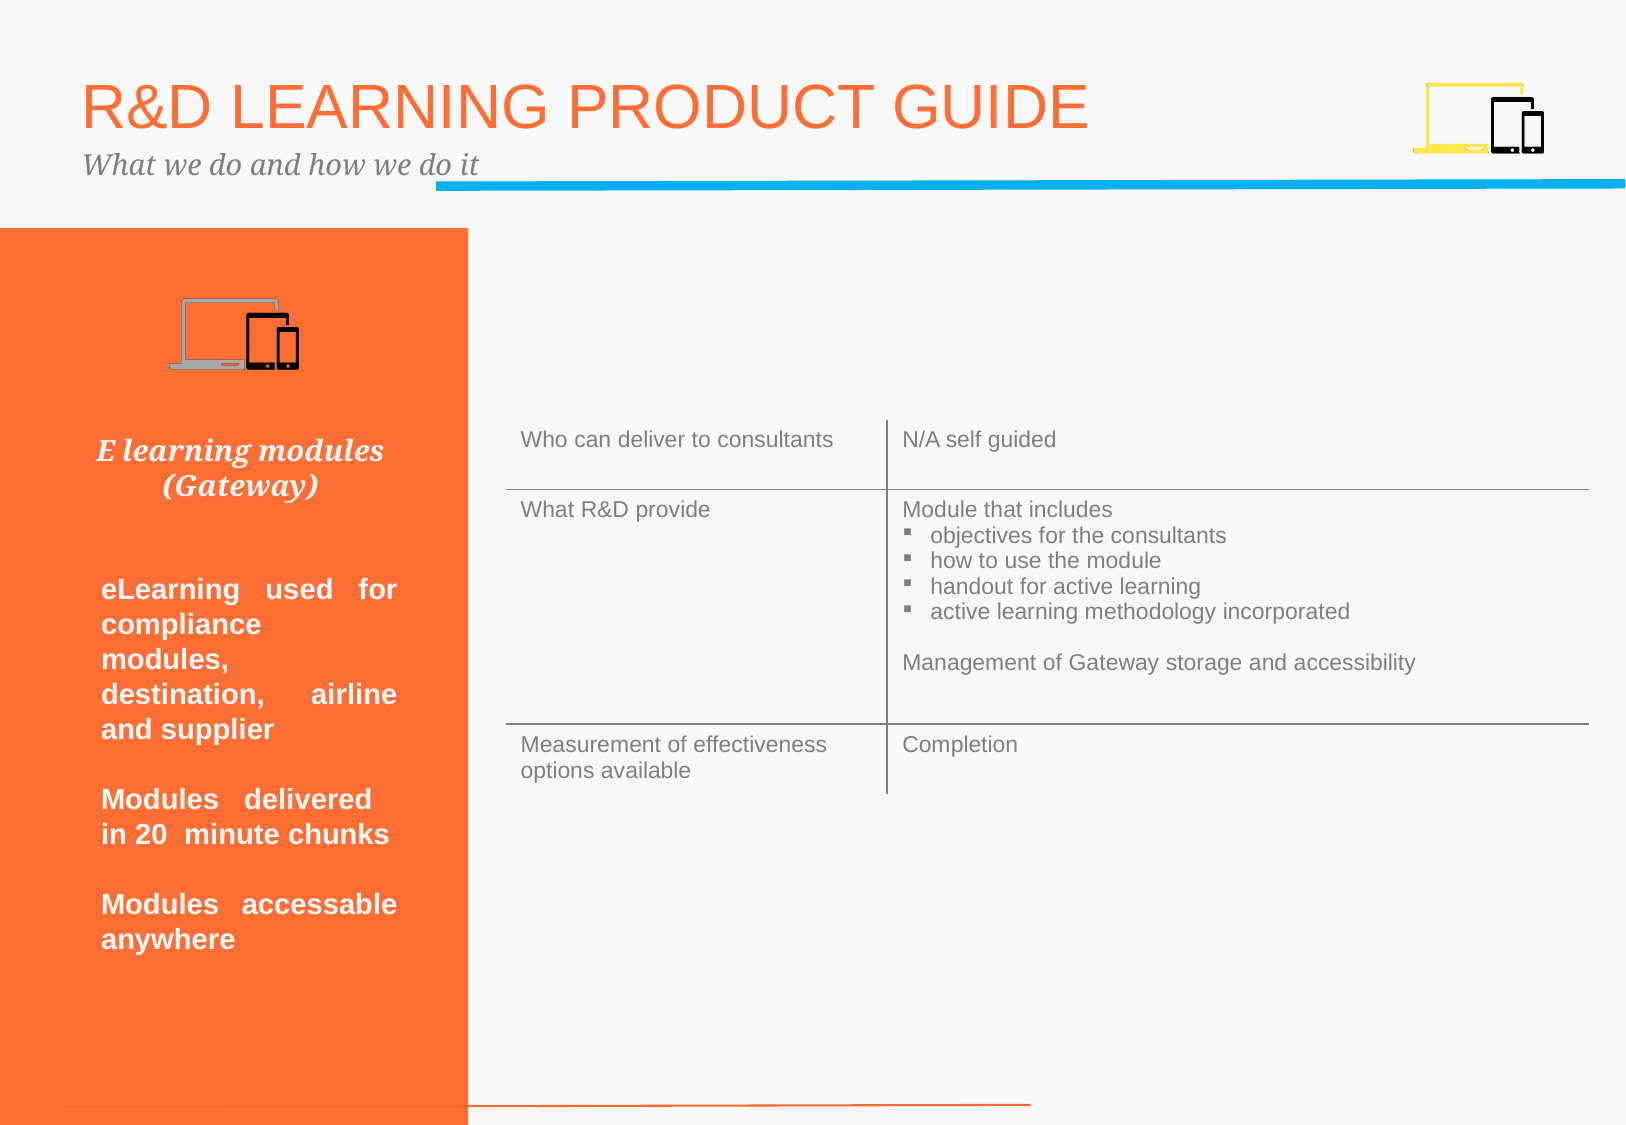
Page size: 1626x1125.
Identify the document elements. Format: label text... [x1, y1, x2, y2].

picture [1413, 53, 1544, 179]
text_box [436, 183, 1409, 187]
text_box [0, 226, 470, 1125]
list What we do and how we do it [81, 139, 1544, 228]
text_box eLearning used for compliance modules, destination, airline and supplier Modules delivered in 20 minute chunks Modules accessable anywhere [101, 570, 398, 990]
table_cell What R&D provide [506, 490, 886, 723]
table_cell Module that includes objectives for the consultants how to use the module handout for active learning active learning methodology incorporated Management of Gateway storage and accessibility [888, 490, 1589, 723]
list E learning modules (Gateway) [64, 432, 417, 511]
table_header Who can deliver to consultants [506, 420, 886, 489]
table_cell Completion [888, 725, 1589, 794]
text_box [63, 1104, 1031, 1108]
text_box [1547, 183, 1625, 187]
picture [169, 269, 300, 400]
title R&D Learning product guide [81, 75, 1408, 139]
table_cell Measurement of effectiveness options available [506, 725, 886, 794]
table_header N/A self guided [888, 420, 1589, 489]
